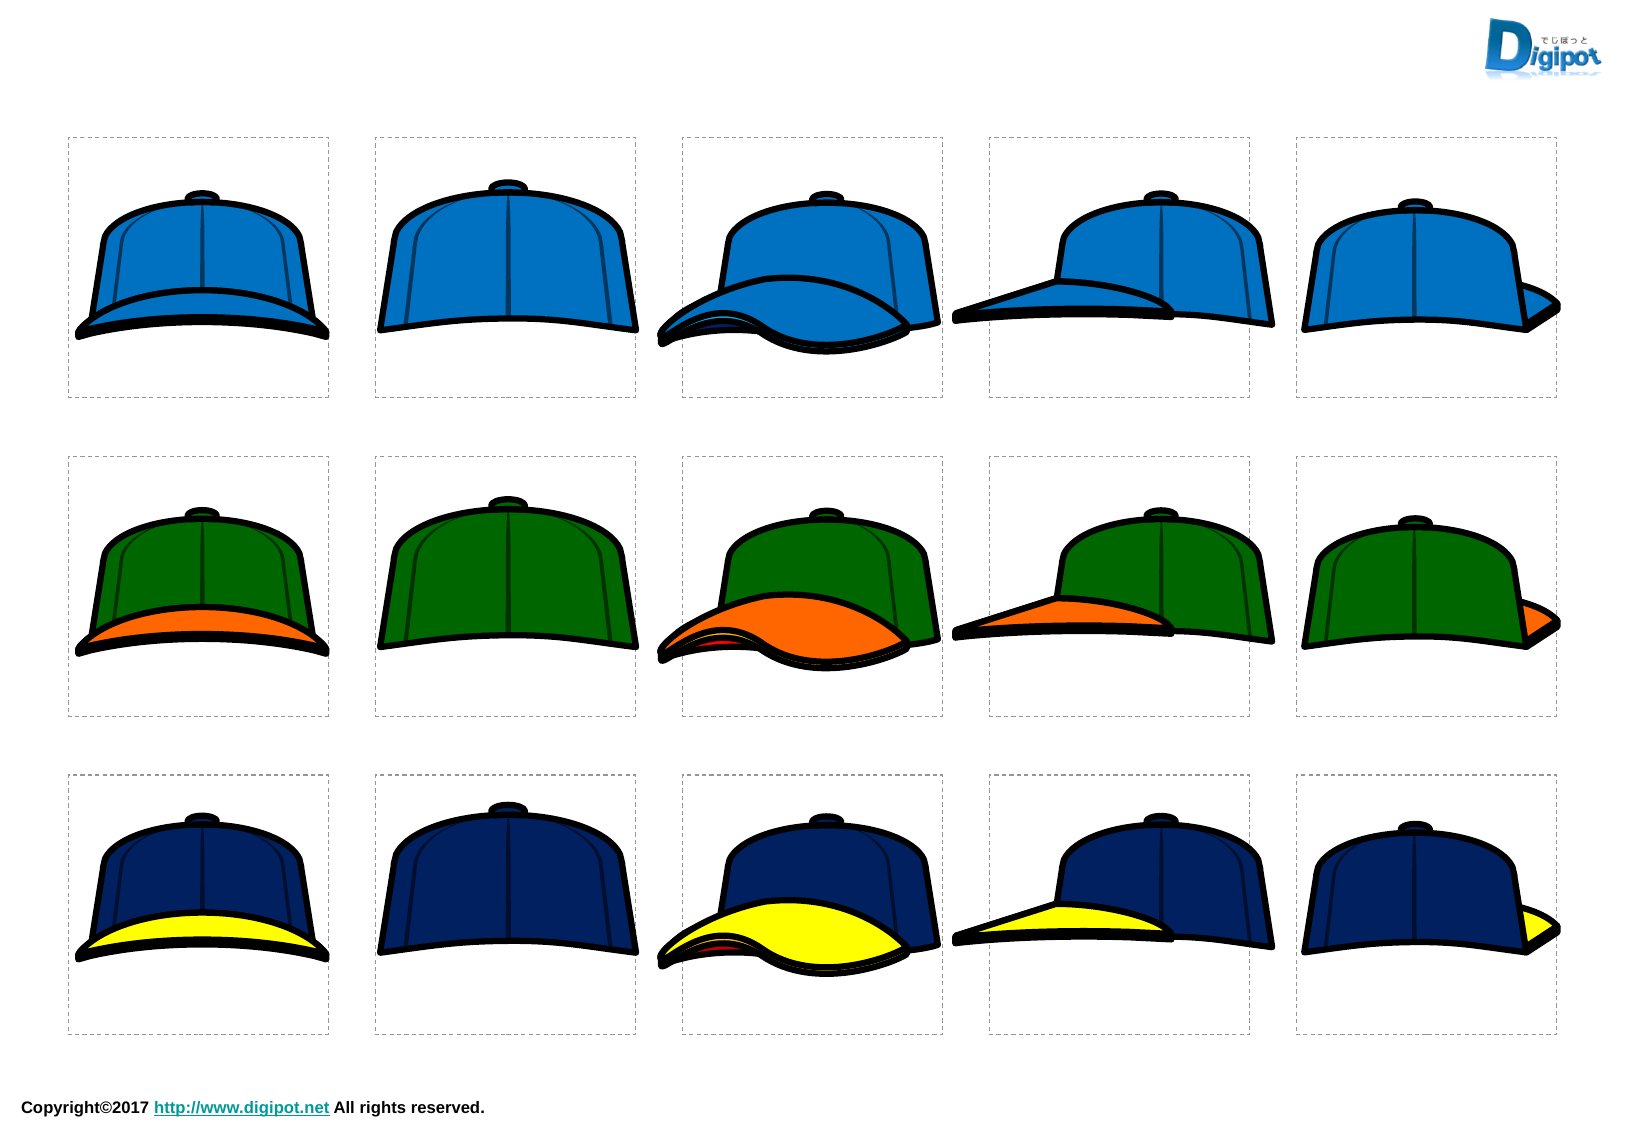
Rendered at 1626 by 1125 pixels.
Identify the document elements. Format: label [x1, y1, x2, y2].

text_box [1303, 823, 1558, 953]
text_box [955, 815, 1273, 948]
text_box [1303, 201, 1558, 331]
picture [1485, 18, 1602, 82]
text_box [955, 510, 1273, 642]
text_box [379, 498, 637, 648]
text_box [660, 193, 939, 352]
text_box [660, 510, 939, 669]
text_box [660, 816, 939, 975]
text_box [379, 182, 637, 331]
text_box [78, 815, 327, 960]
text_box [955, 193, 1273, 325]
text_box [78, 193, 327, 338]
text_box [78, 509, 327, 654]
text_box [1303, 518, 1558, 648]
text_box [379, 804, 637, 954]
